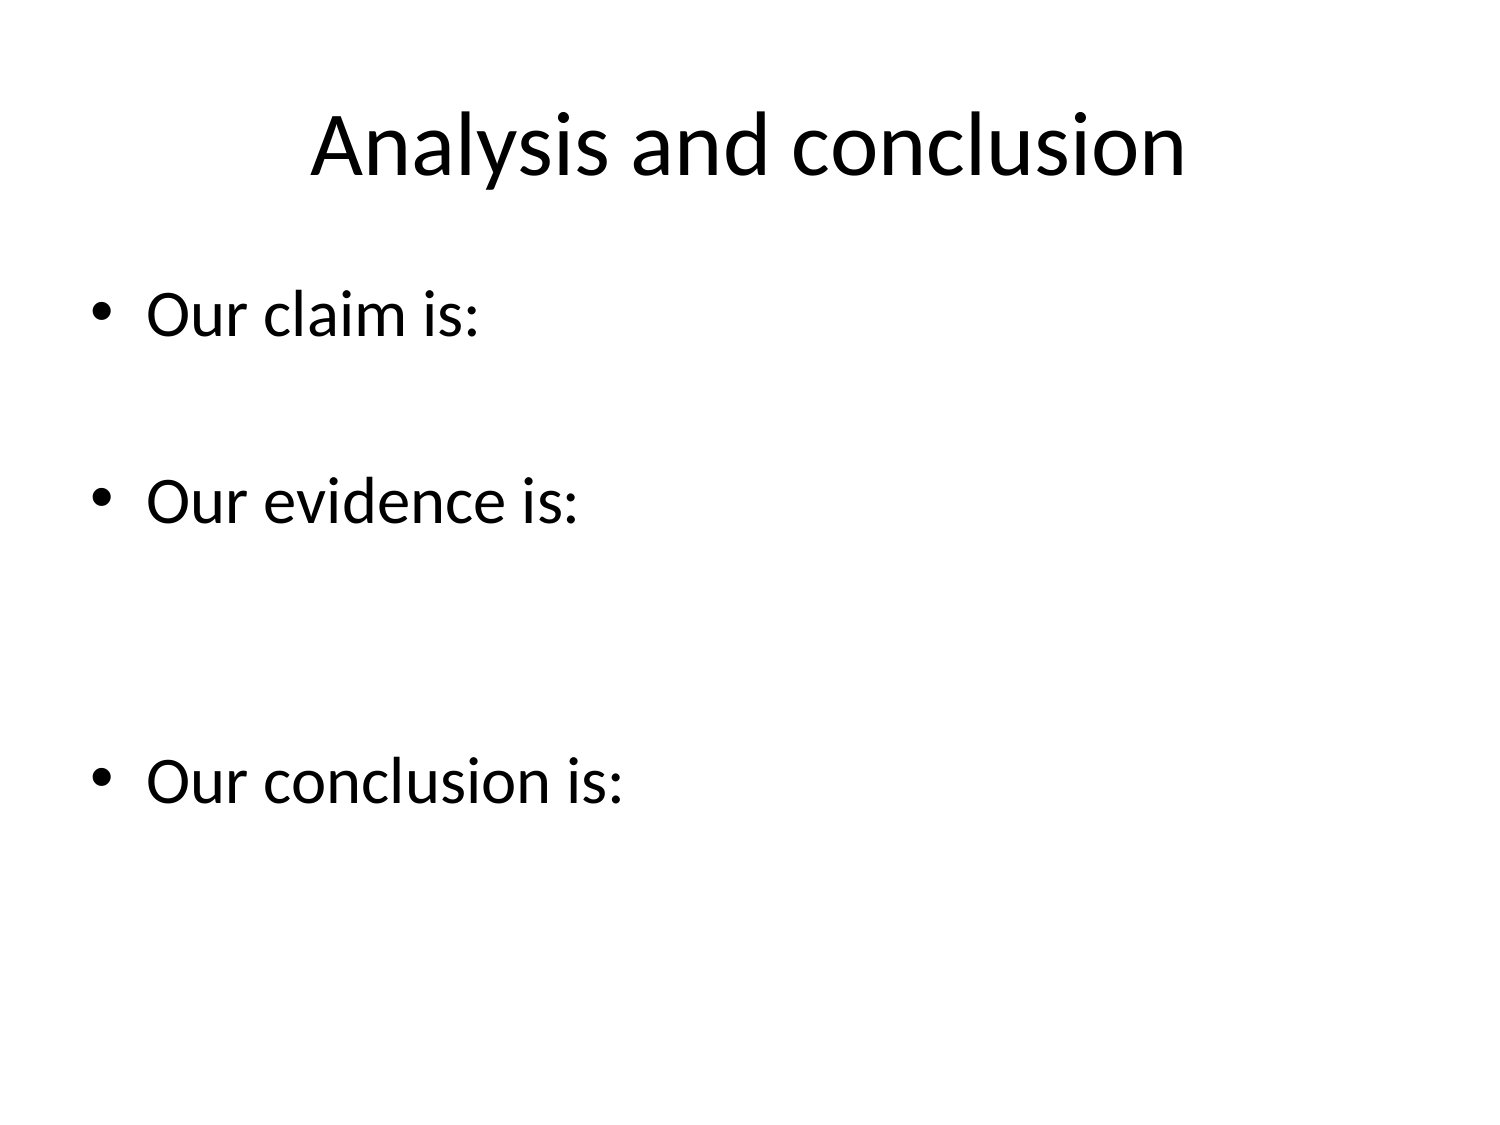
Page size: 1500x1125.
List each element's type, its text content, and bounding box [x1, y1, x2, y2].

list Our claim is: Our evidence is: Our conclusion is: [75, 262, 1425, 1005]
title Analysis and conclusion [75, 45, 1425, 233]
